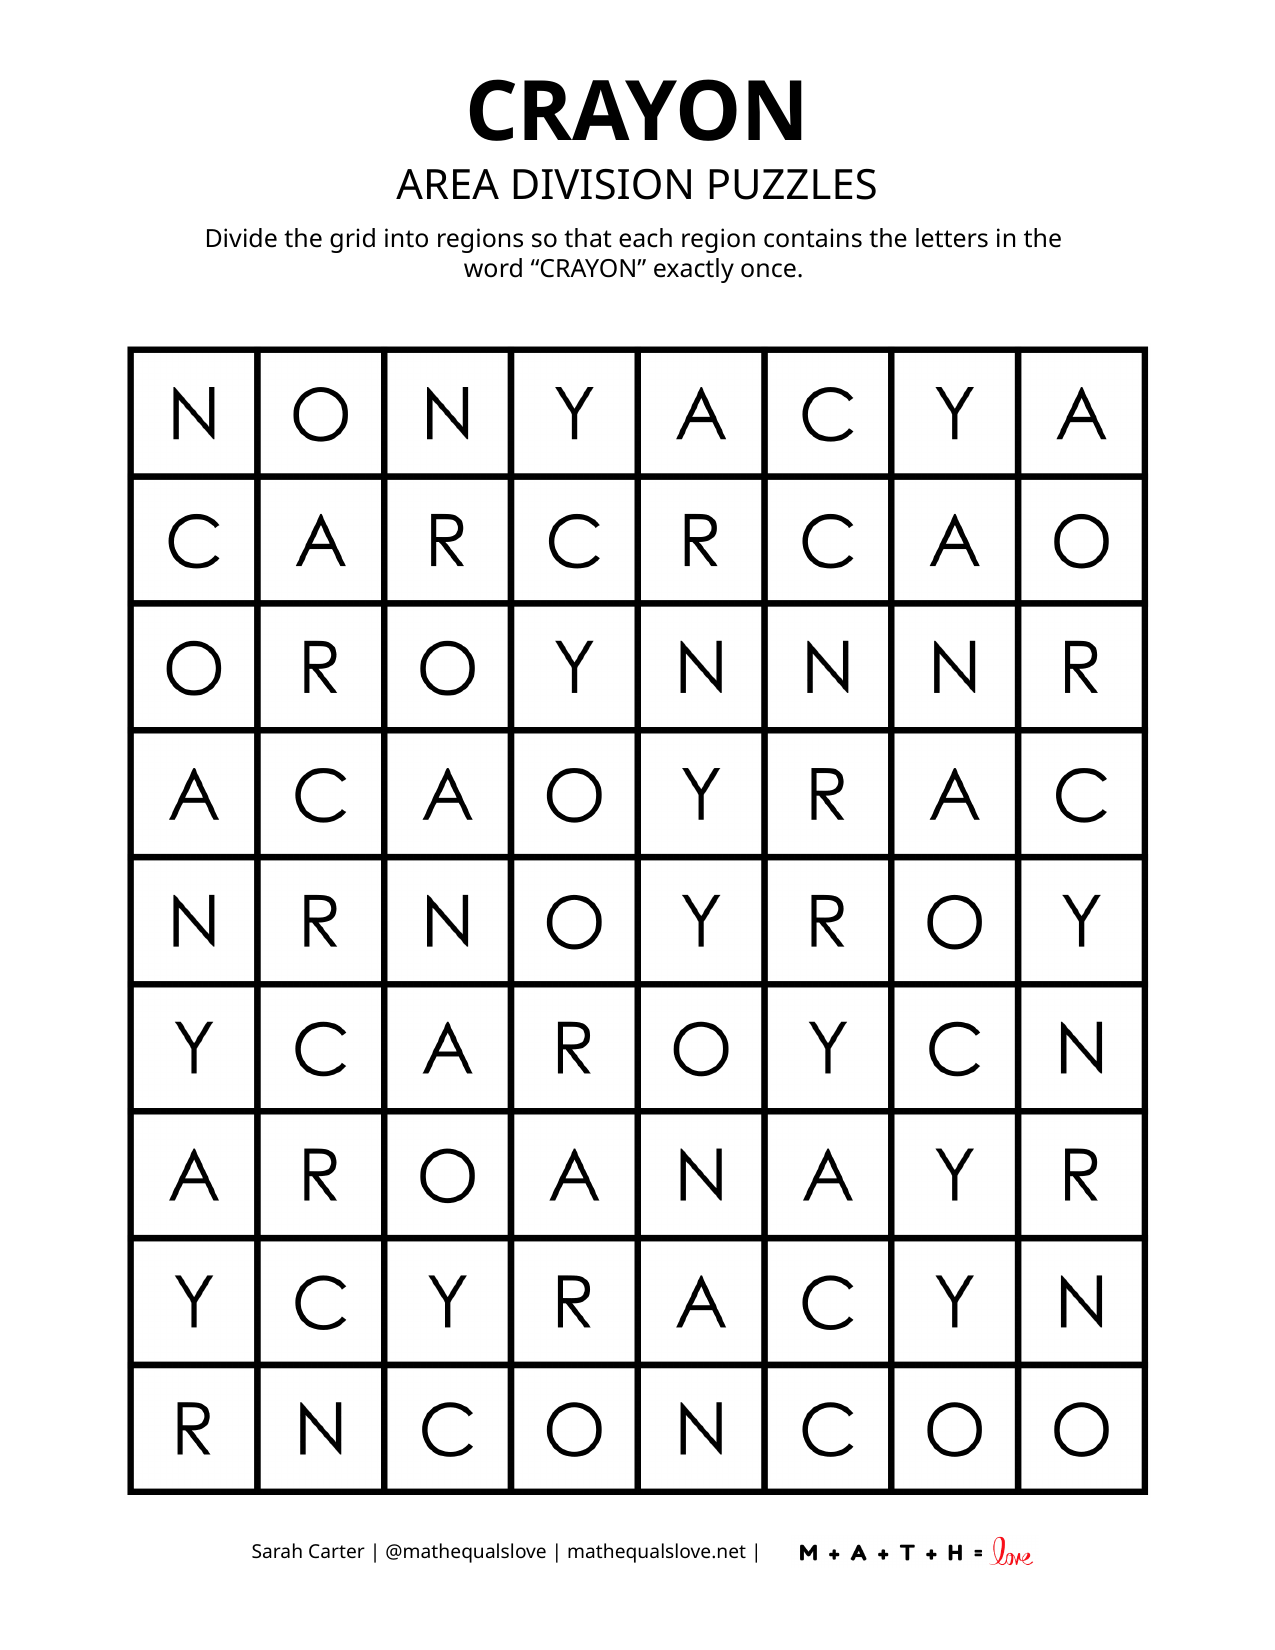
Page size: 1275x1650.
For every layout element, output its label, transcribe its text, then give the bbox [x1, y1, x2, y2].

text_box CRAYON AREA DIVISION PUZZLES [77, 50, 1198, 214]
picture [790, 1534, 1039, 1569]
picture [123, 342, 1152, 1498]
text_box Sarah Carter | @mathequalslove | mathequalslove.net | [236, 1532, 1071, 1570]
text_box Divide the grid into regions so that each region contains the letters in the word “CRAYON” exactly once. [0, 214, 1275, 290]
